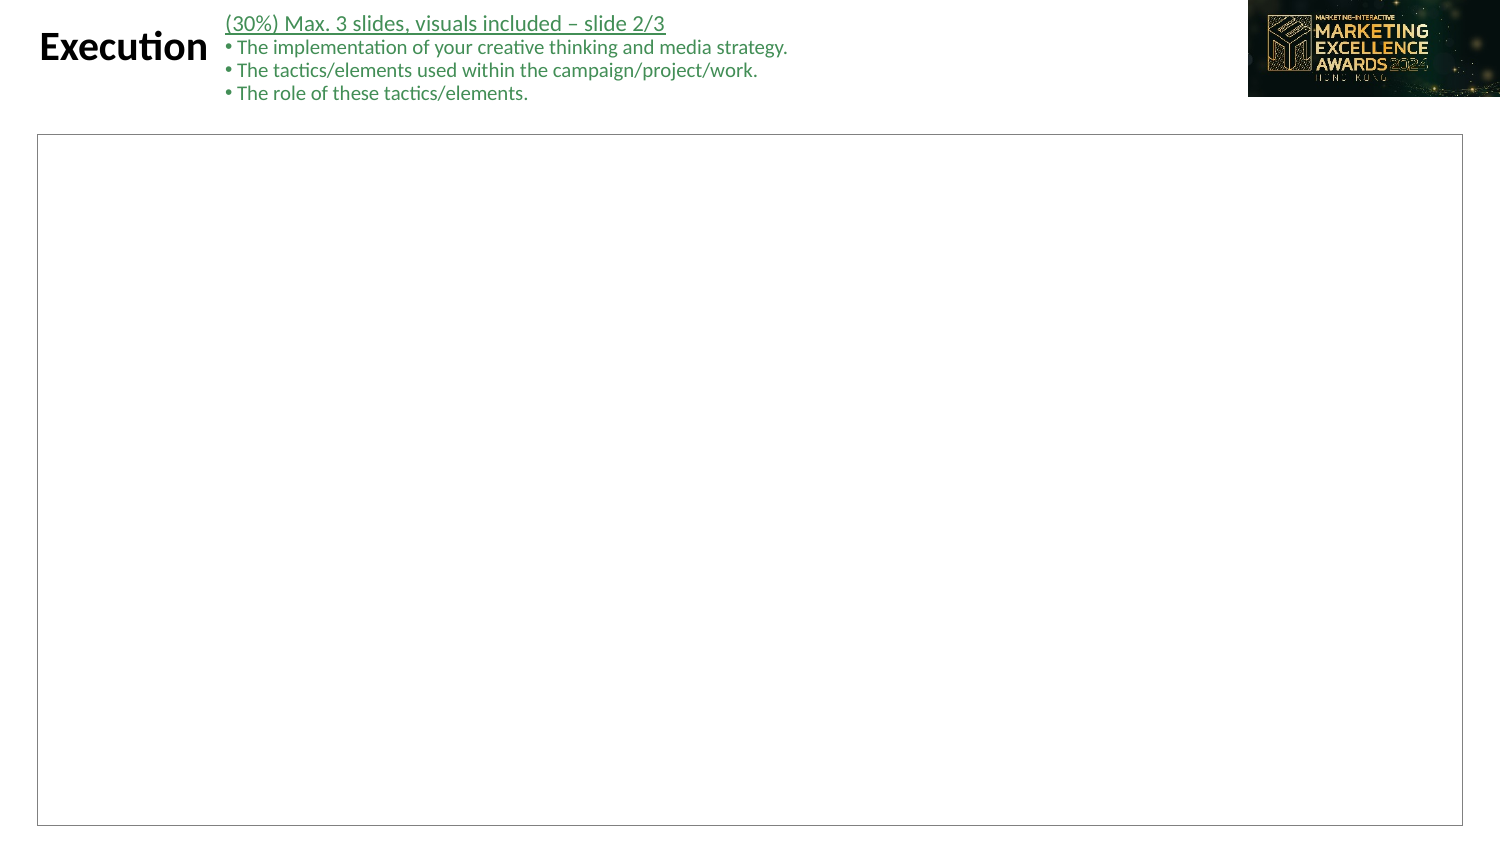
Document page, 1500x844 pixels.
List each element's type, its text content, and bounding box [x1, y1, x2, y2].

text_box Execution [24, 0, 1266, 87]
picture [1266, 0, 1500, 97]
text_box (30%) Max. 3 slides, visuals included – slide 2/3 The implementation of your creative thinking and media strategy. The tactics/elements used within the campaign/project/work. The role of these tactics/elements. [210, 1, 1388, 113]
table_header [38, 135, 1462, 825]
